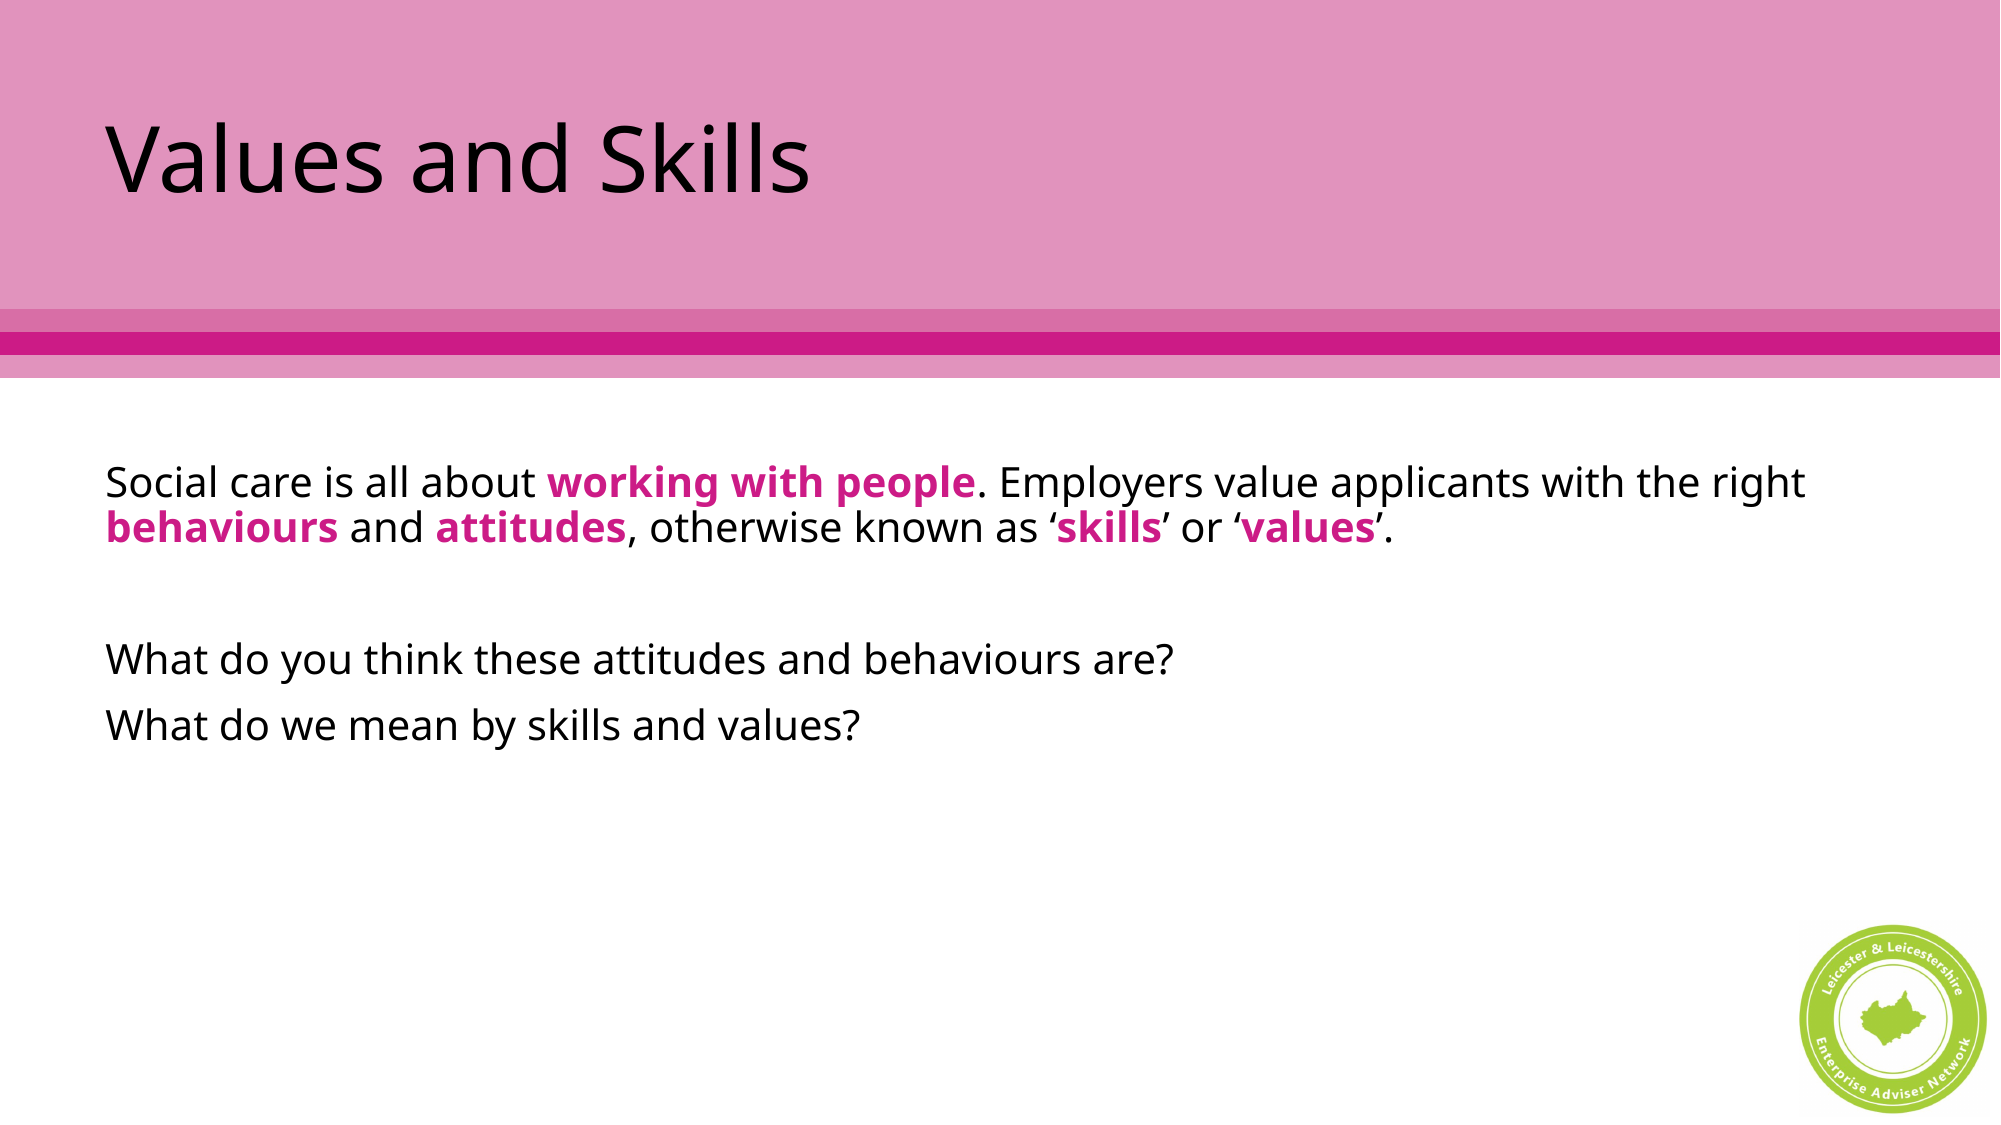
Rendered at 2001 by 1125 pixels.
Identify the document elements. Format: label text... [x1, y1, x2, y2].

title Values and Skills [90, 54, 1816, 272]
text_box [0, 0, 2000, 309]
picture [1799, 920, 1990, 1117]
text_box [0, 309, 2000, 332]
list Social care is all about working with people. Employers value applicants with the right behaviours and attitudes, otherwise known as ‘skills’ or ‘values’. What do you think these attitudes and behaviours are? What do we mean by skills and values? [90, 453, 1944, 1125]
text_box [0, 332, 2000, 355]
text_box [0, 355, 2000, 378]
